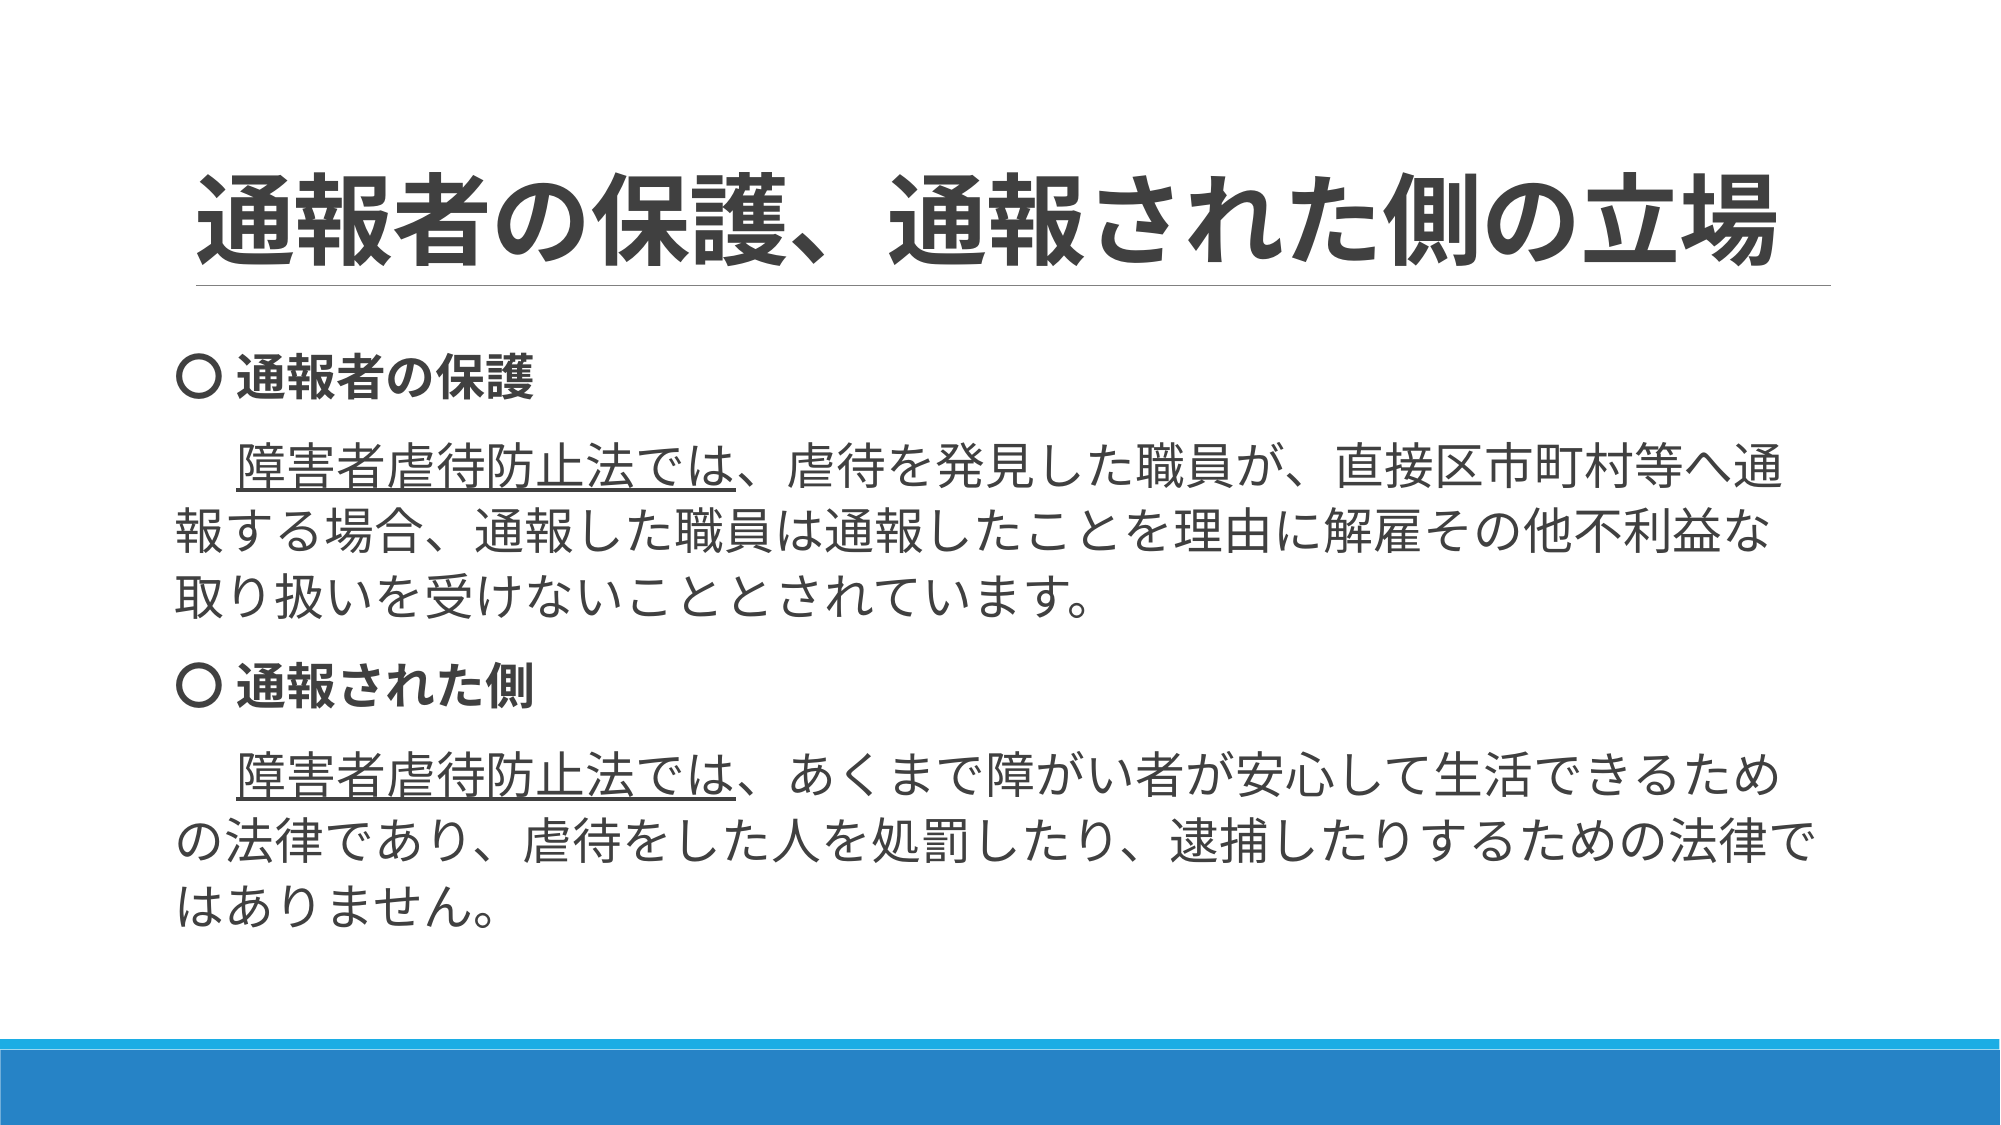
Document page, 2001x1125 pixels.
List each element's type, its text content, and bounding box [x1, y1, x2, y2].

title 通報者の保護、通報された側の立場 [180, 47, 1830, 285]
list 〇 通報者の保護 障害者虐待防止法では、虐待を発見した職員が、直接区市町村等へ通報する場合、通報した職員は通報したことを理由に解雇その他不利益な取り扱いを受けないこととされています。 〇 通報された側 障害者虐待防止法では、あくまで障がい者が安心して生活できるための法律であり、虐待をした人を処罰したり、逮捕したりするための法律ではありません。 [174, 254, 1825, 948]
